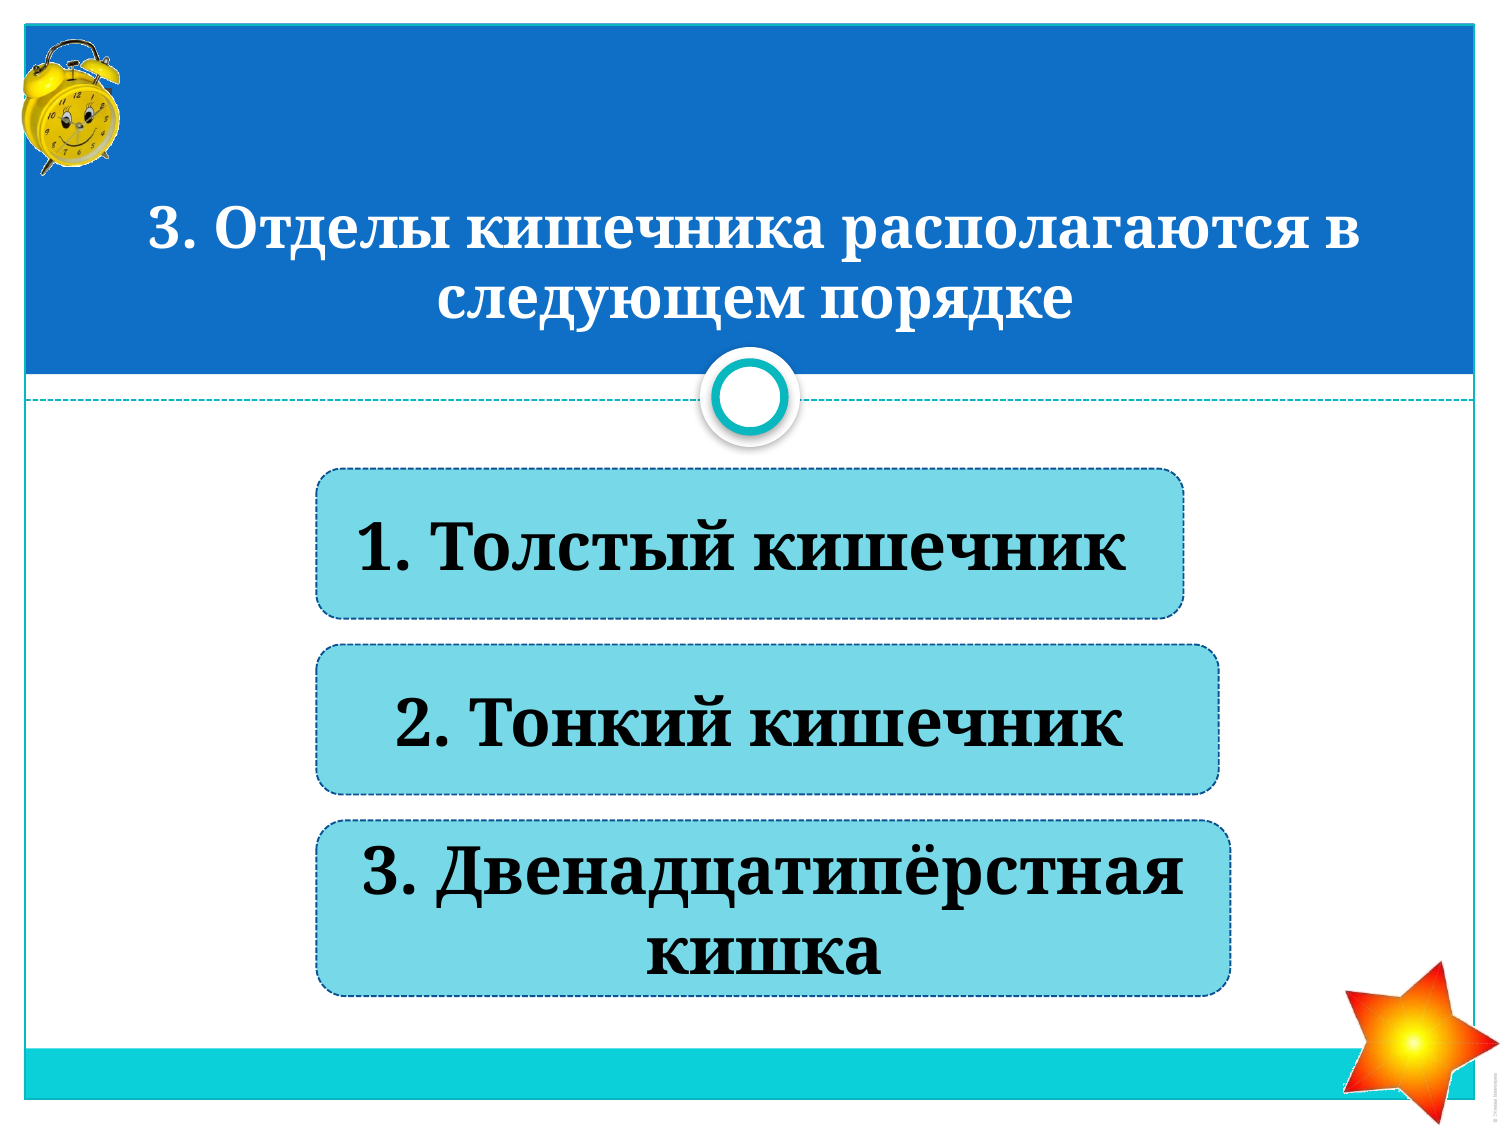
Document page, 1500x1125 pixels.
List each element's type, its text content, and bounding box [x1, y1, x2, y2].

text_box 1. Толстый кишечник [315, 467, 1185, 620]
picture [0, 37, 141, 179]
text_box 2. Тонкий кишечник [315, 643, 1220, 796]
picture [1342, 960, 1500, 1125]
title 3. Отделы кишечника располагаются в следующем порядке [118, 87, 1394, 338]
text_box 3. Двенадцатипёрстная кишка [315, 819, 1232, 998]
